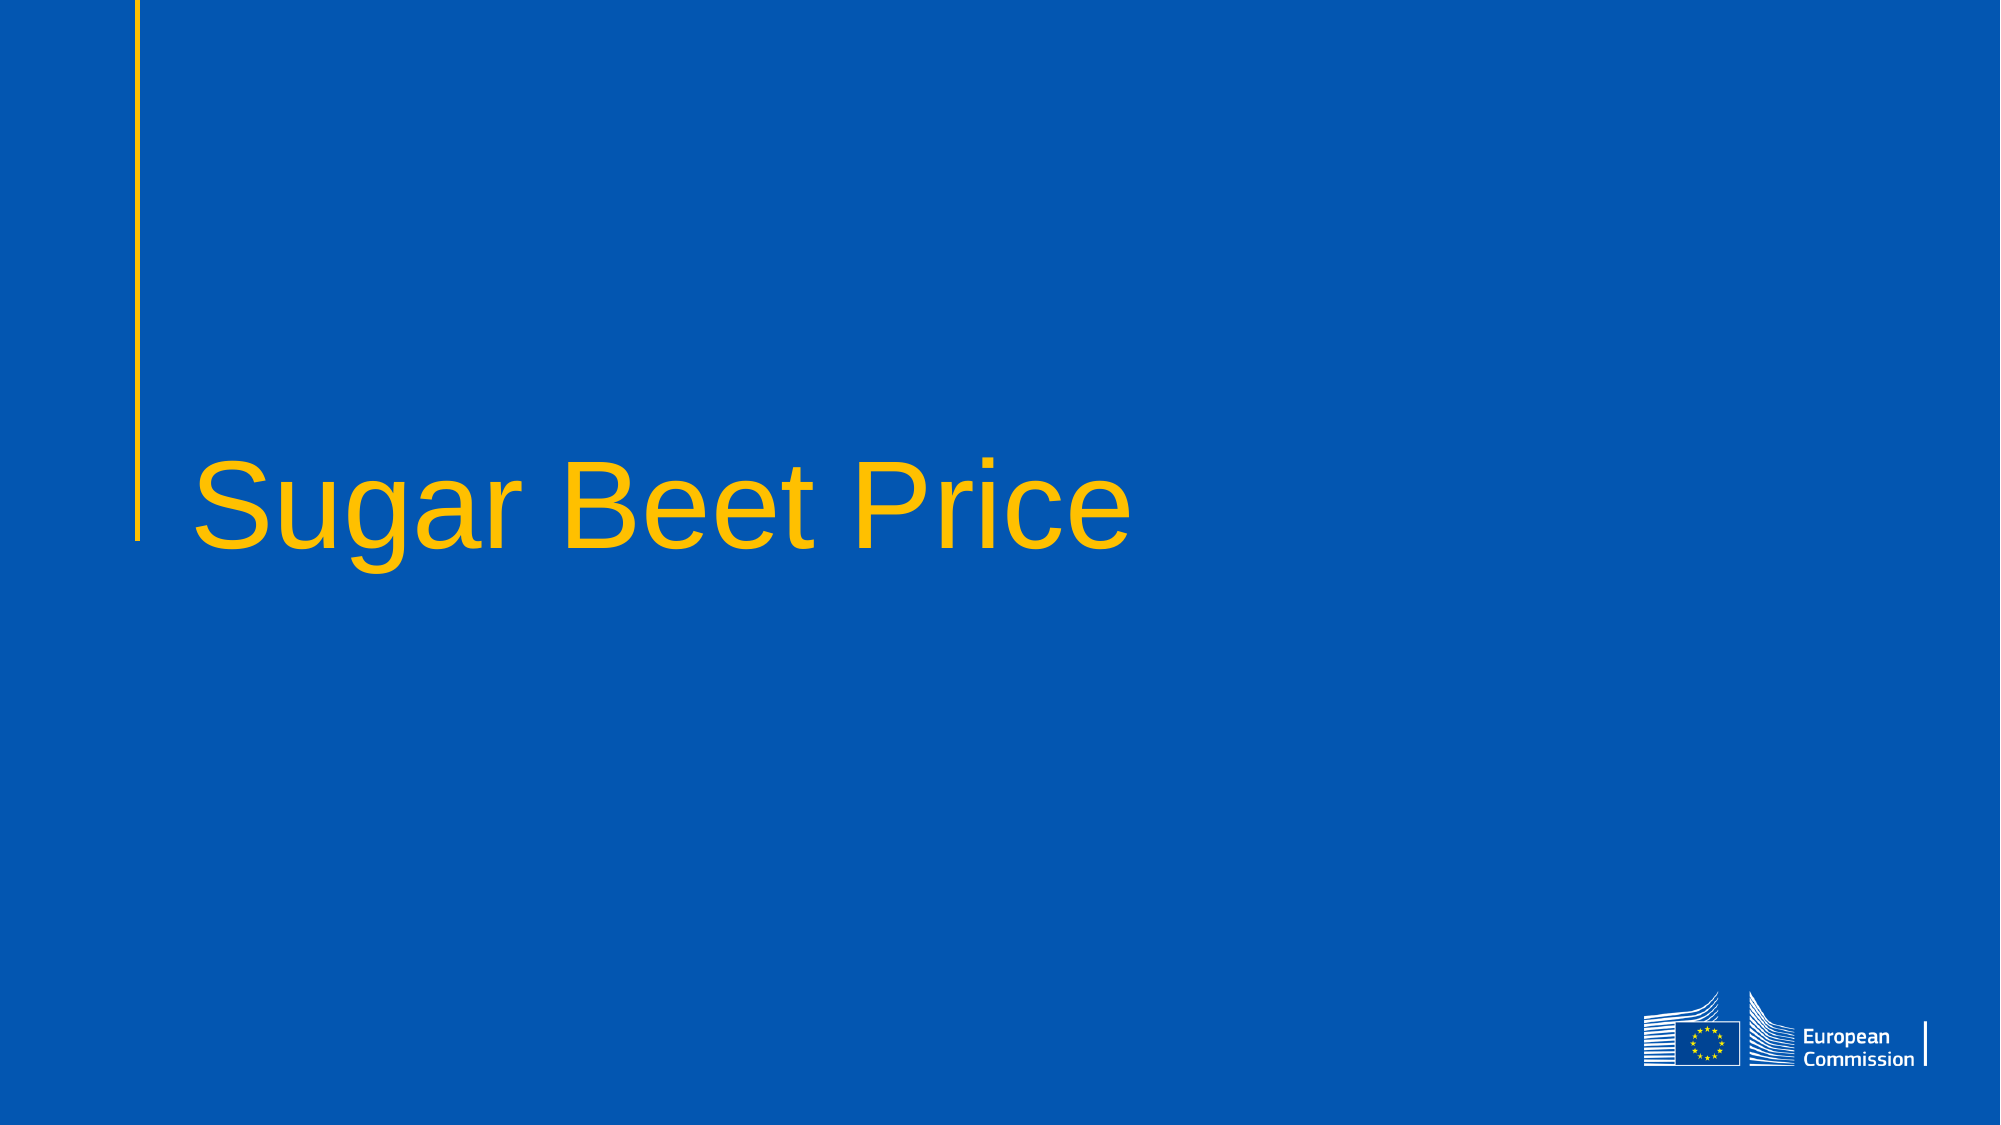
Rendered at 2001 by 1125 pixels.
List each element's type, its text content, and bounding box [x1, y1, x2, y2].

picture [1644, 991, 1927, 1066]
title Sugar Beet Price [175, 184, 1927, 576]
